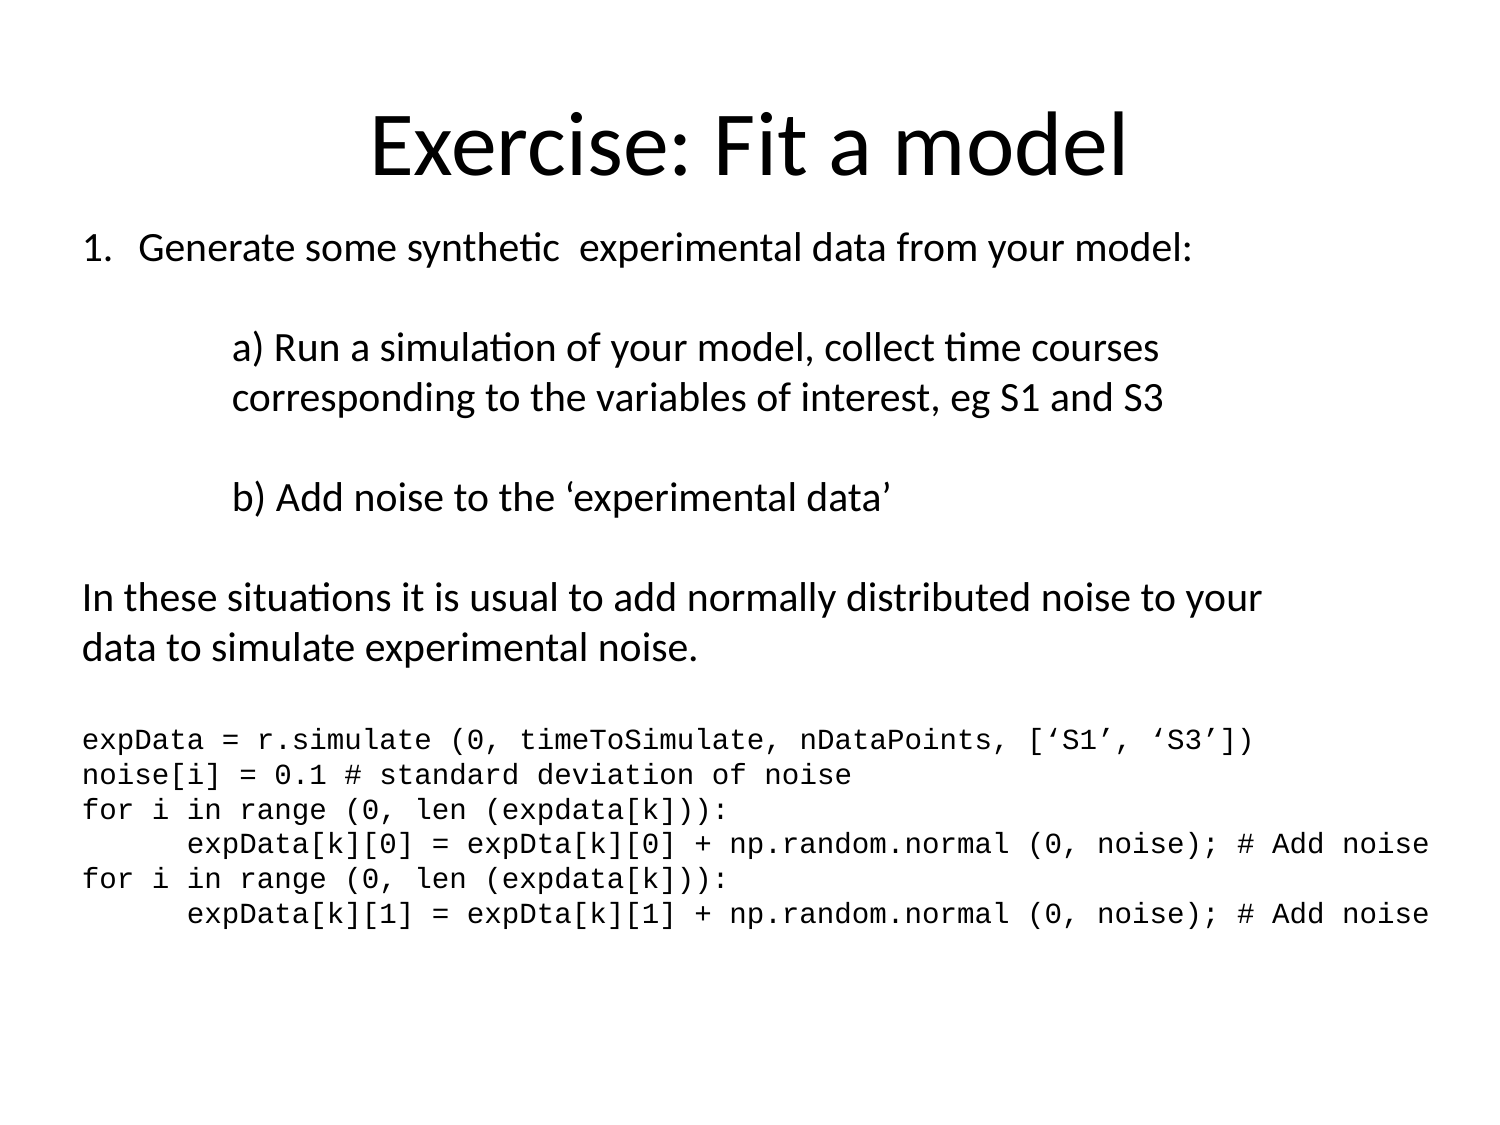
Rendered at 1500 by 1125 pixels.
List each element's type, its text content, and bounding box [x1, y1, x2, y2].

title Exercise: Fit a model [75, 45, 1425, 212]
text_box Generate some synthetic experimental data from your model: a) Run a simulation of your model, collect time courses corresponding to the variables of interest, eg S1 and S3 b) Add noise to the ‘experimental data’ In these situations it is usual to add normally distributed noise to your data to simulate experimental noise. expData = r.simulate (0, timeToSimulate, nDataPoints, [‘S1’, ‘S3’]) noise[i] = 0.1 # standard deviation of noise for i in range (0, len (expdata[k])): expData[k][0] = expDta[k][0] + np.random.normal (0, noise); # Add noise for i in range (0, len (expdata[k])): expData[k][1] = expDta[k][1] + np.random.normal (0, noise); # Add noise [67, 212, 1445, 1098]
